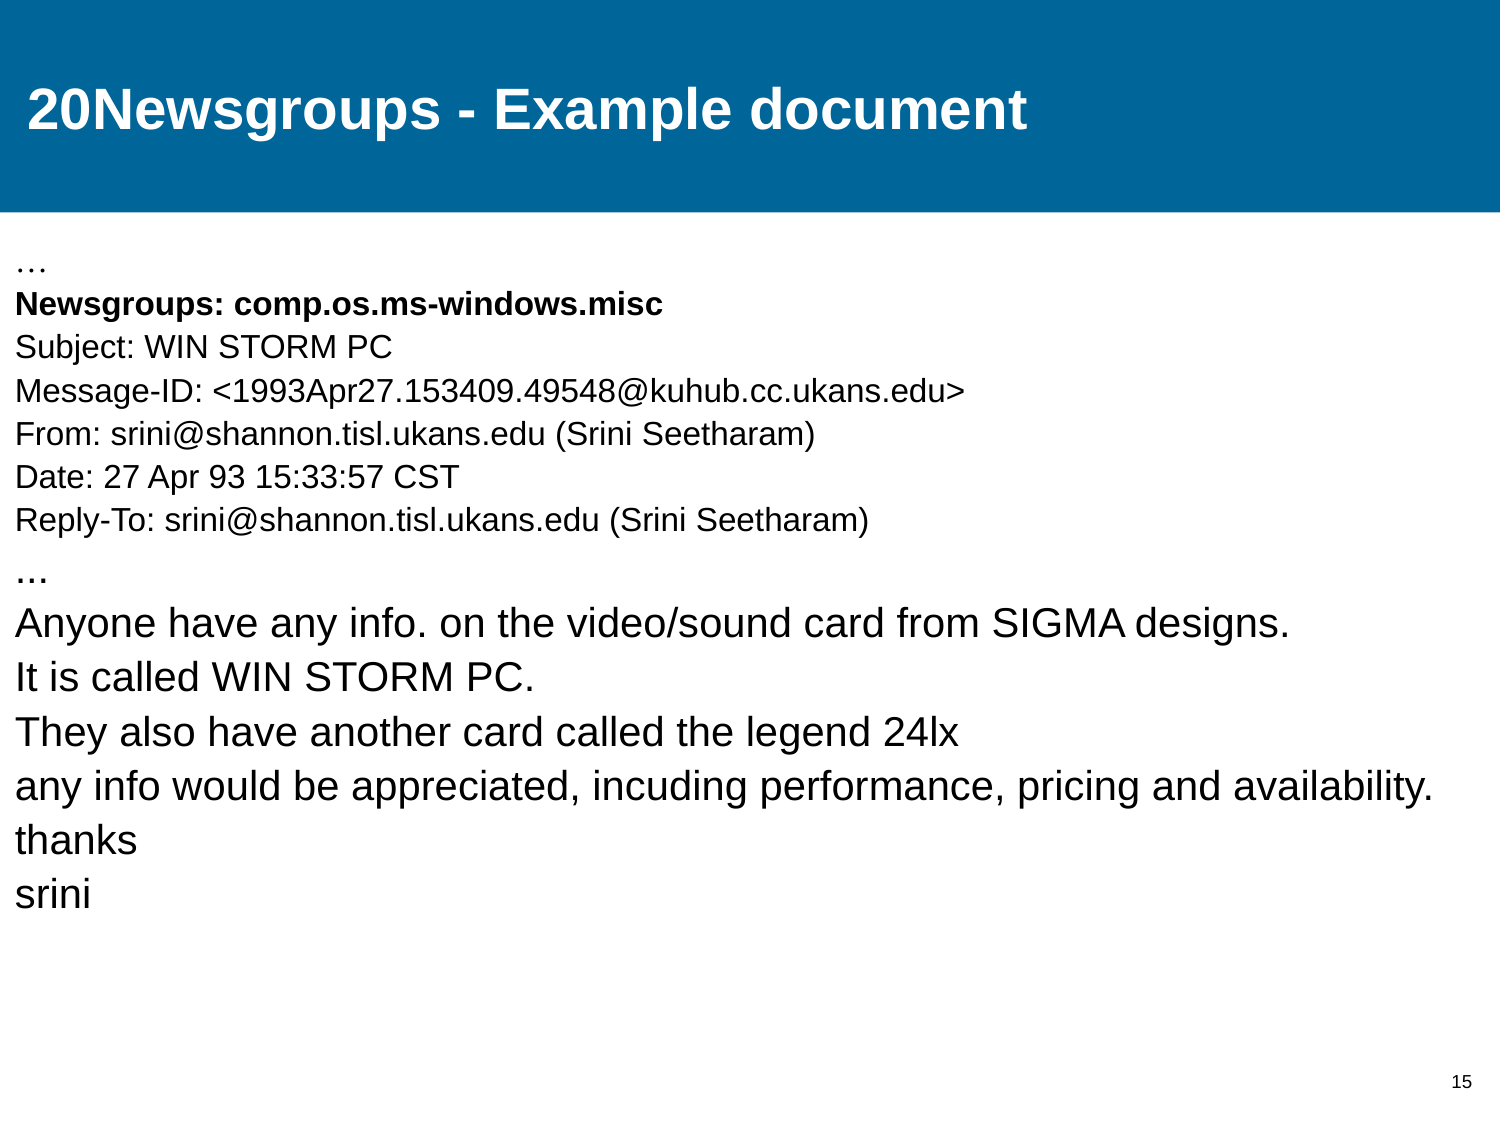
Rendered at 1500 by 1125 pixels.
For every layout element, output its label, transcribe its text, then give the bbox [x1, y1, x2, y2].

title 20Newsgroups - Example document [12, 12, 1448, 201]
slide_number 15 [1174, 1062, 1488, 1113]
text_box … Newsgroups: comp.os.ms-windows.misc Subject: WIN STORM PC Message-ID: <1993Apr27.153409.49548@kuhub.cc.ukans.edu> From: srini@shannon.tisl.ukans.edu (Srini Seetharam) Date: 27 Apr 93 15:33:57 CST Reply-To: srini@shannon.tisl.ukans.edu (Srini Seetharam) ... Anyone have any info. on the video/sound card from SIGMA designs. It is called WIN STORM PC. They also have another card called the legend 24lx any info would be appreciated, incuding performance, pricing and availability. thanks srini [0, 231, 1500, 925]
